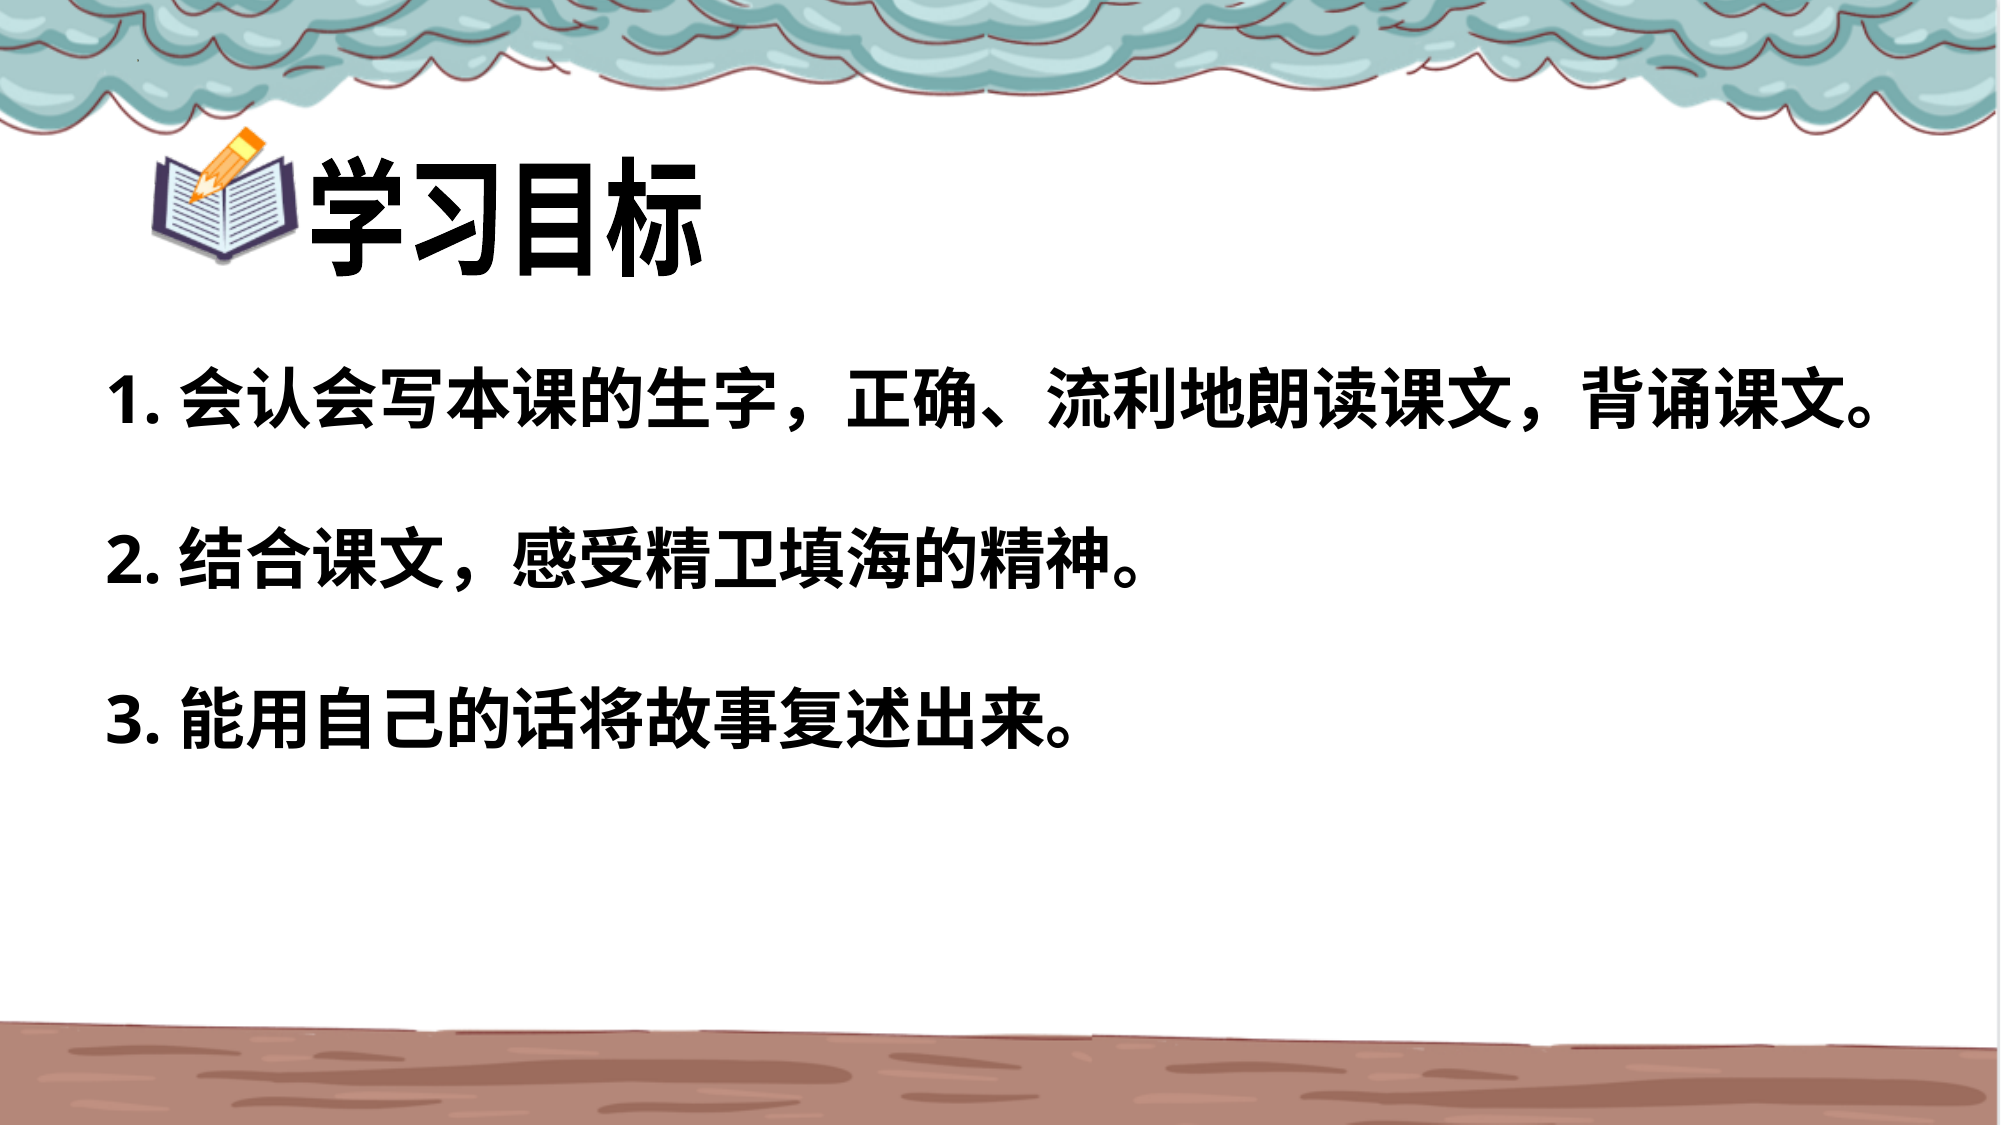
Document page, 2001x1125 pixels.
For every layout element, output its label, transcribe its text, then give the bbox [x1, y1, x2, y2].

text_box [140, 125, 702, 277]
picture [0, 0, 2001, 1125]
text_box 1.会认会写本课的生字，正确、流利地朗读课文，背诵课文。 2.结合课文，感受精卫填海的精神。 3.能用自己的话将故事复述出来。 [90, 349, 1945, 765]
